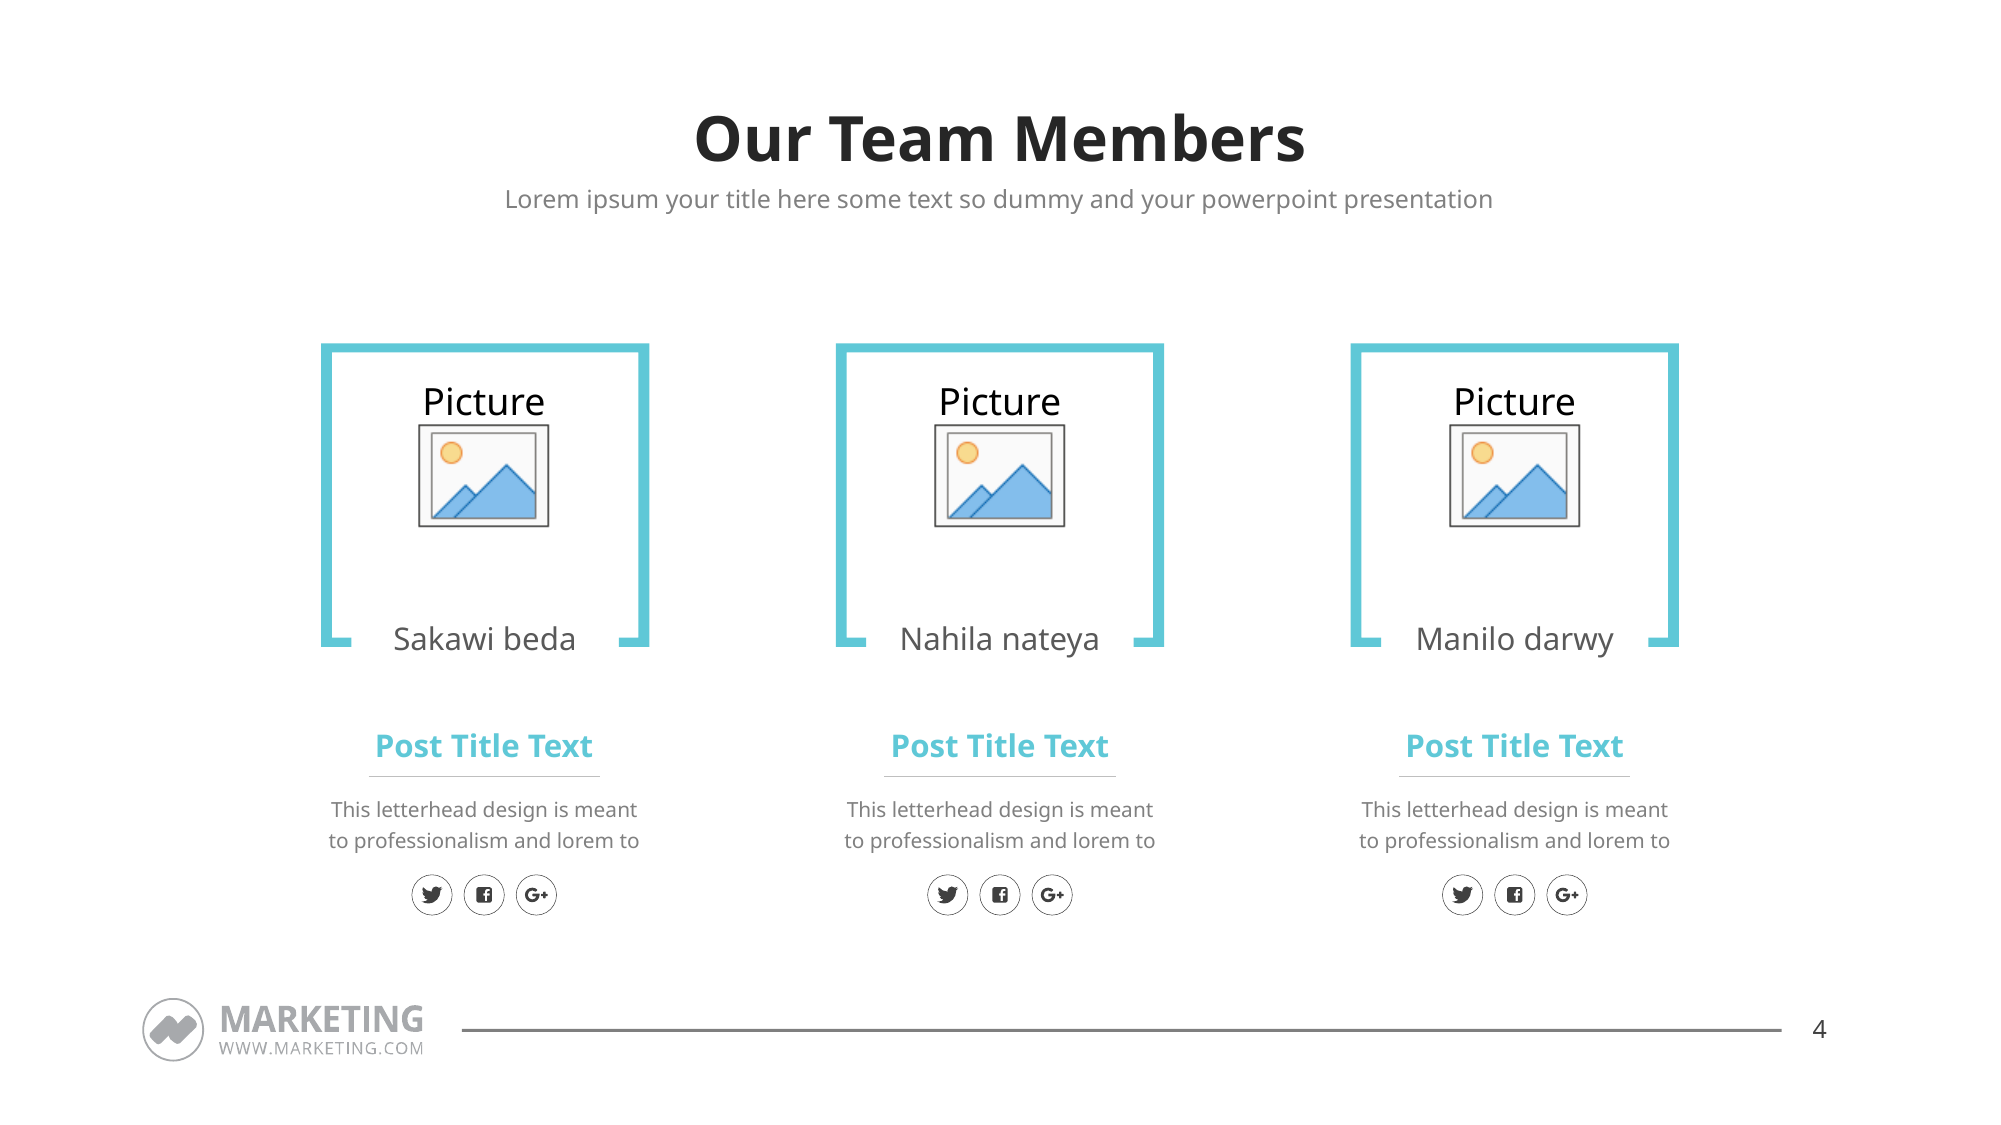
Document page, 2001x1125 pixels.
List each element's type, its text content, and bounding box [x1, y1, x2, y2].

text_box [835, 342, 1165, 648]
picture [866, 370, 1134, 581]
picture [1381, 370, 1649, 581]
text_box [927, 874, 1073, 916]
text_box [1350, 342, 1680, 648]
text_box This letterhead design is meant to professionalism and lorem to [1349, 789, 1680, 854]
text_box Manilo darwy [1398, 611, 1632, 664]
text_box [1442, 874, 1588, 916]
picture [350, 370, 618, 581]
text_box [411, 874, 557, 916]
text_box Post Title Text [1390, 714, 1640, 771]
text_box Post Title Text [875, 714, 1125, 771]
text_box This letterhead design is meant to professionalism and lorem to [319, 789, 650, 854]
title Our Team Members [137, 100, 1863, 179]
slide_number 4 [1781, 992, 1858, 1069]
text_box Sakawi beda [340, 611, 631, 664]
text_box [320, 342, 650, 648]
list Lorem ipsum your title here some text so dummy and your powerpoint presentation [137, 179, 1863, 226]
text_box This letterhead design is meant to professionalism and lorem to [834, 789, 1166, 854]
text_box Nahila nateya [877, 611, 1123, 664]
text_box Post Title Text [359, 714, 609, 771]
